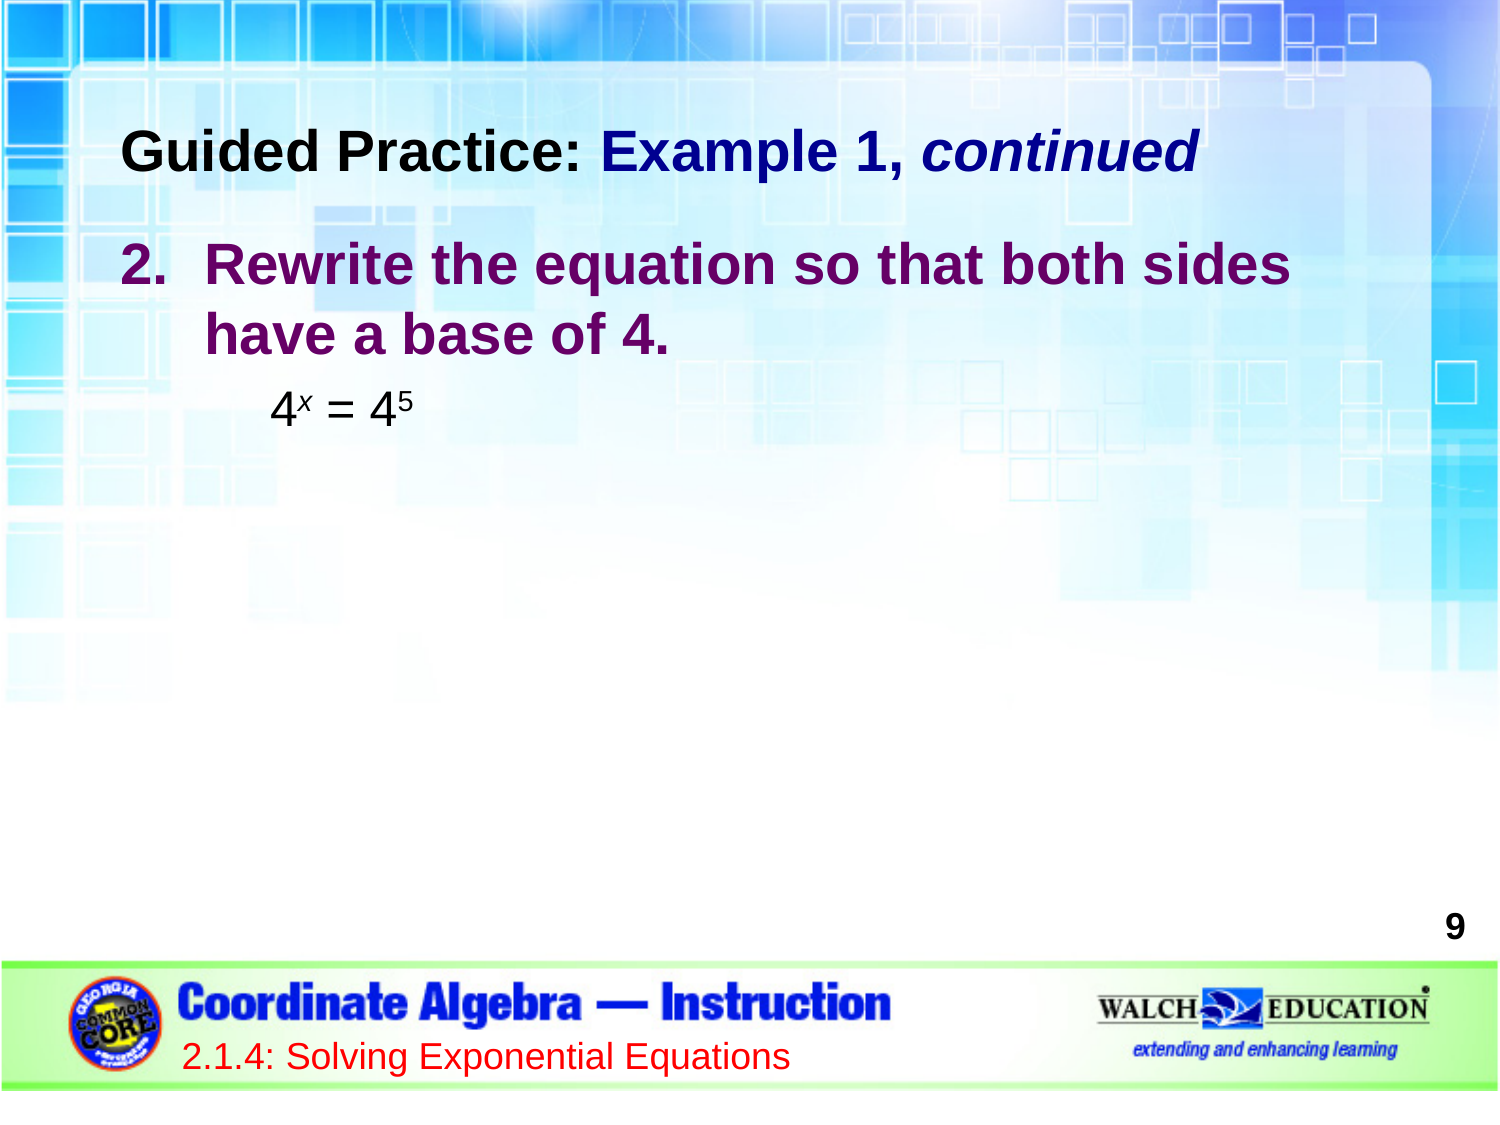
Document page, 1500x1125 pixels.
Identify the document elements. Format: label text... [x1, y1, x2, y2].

list 2.1.4: Solving Exponential Equations [166, 1024, 1074, 1068]
slide_number 9 [1361, 901, 1481, 949]
picture [1, 0, 1500, 1091]
subtitle Guided Practice: Example 1, continued Rewrite the equation so that both sides have a base of 4. 4x = 45 [105, 105, 1394, 925]
